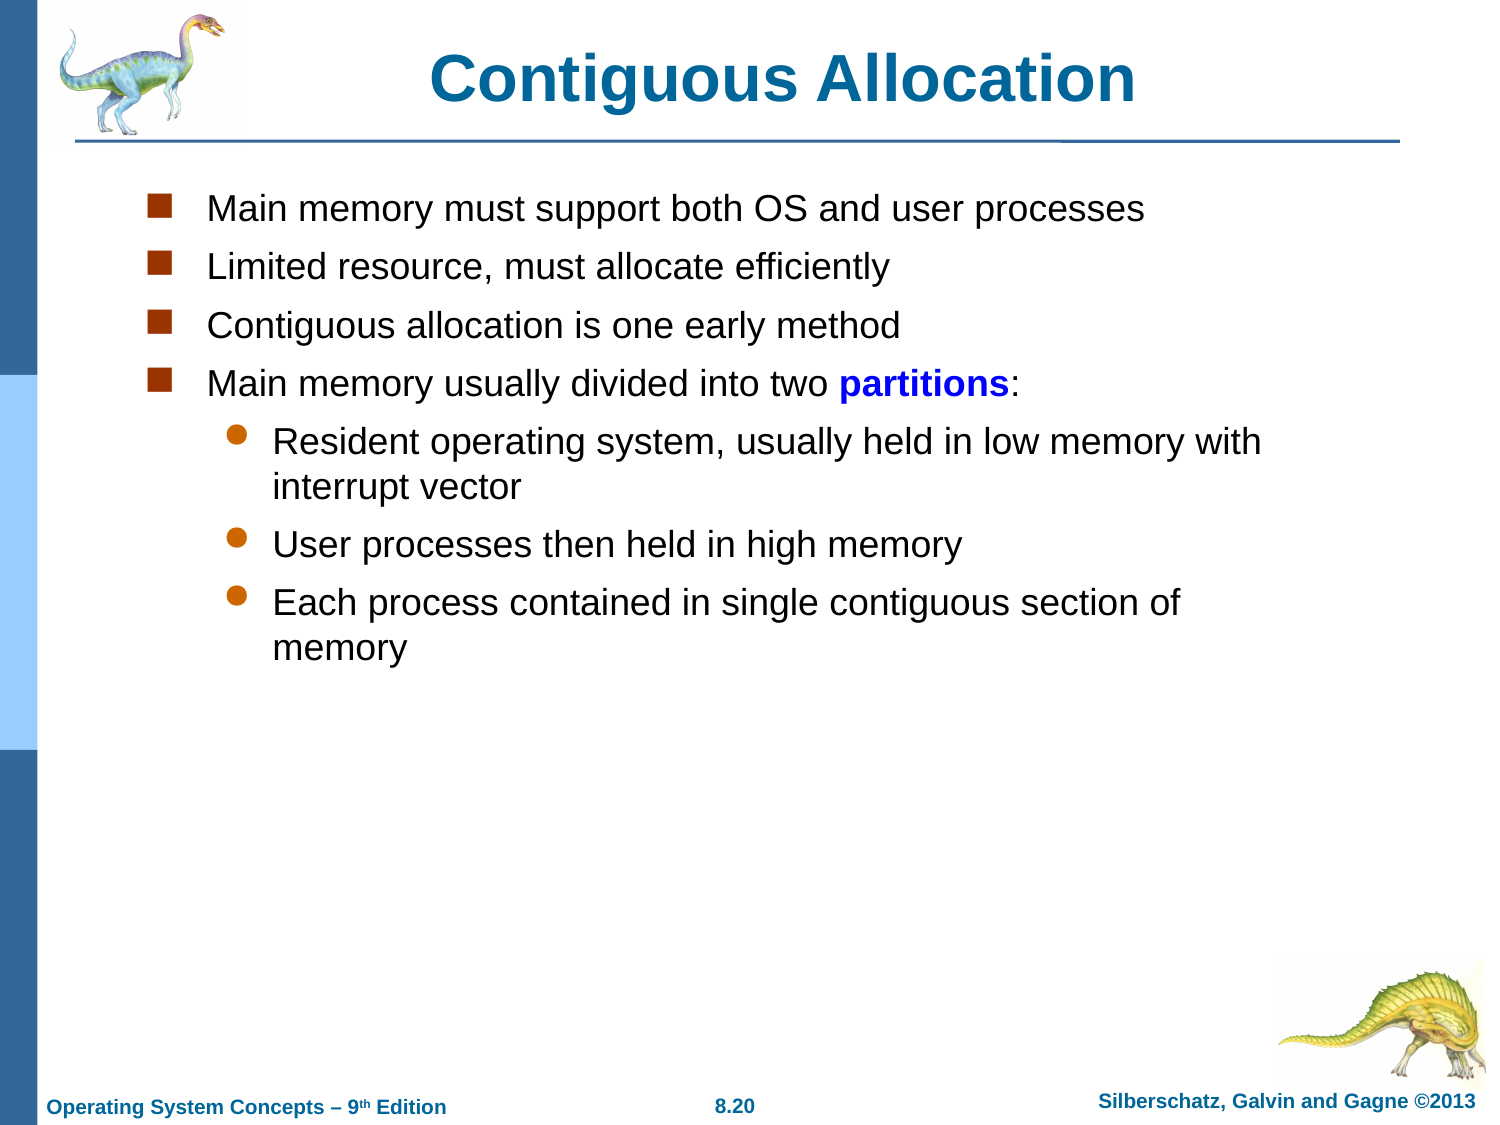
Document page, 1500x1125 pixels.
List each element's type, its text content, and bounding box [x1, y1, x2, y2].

picture [46, 0, 243, 149]
list Main memory must support both OS and user processes Limited resource, must allocate efficiently Contiguous allocation is one early method Main memory usually divided into two partitions: Resident operating system, usually held in low memory with interrupt vector User processes then held in high memory Each process contained in single contiguous section of memory [135, 176, 1327, 996]
title Contiguous Allocation [141, 27, 1426, 123]
picture [1275, 959, 1486, 1090]
